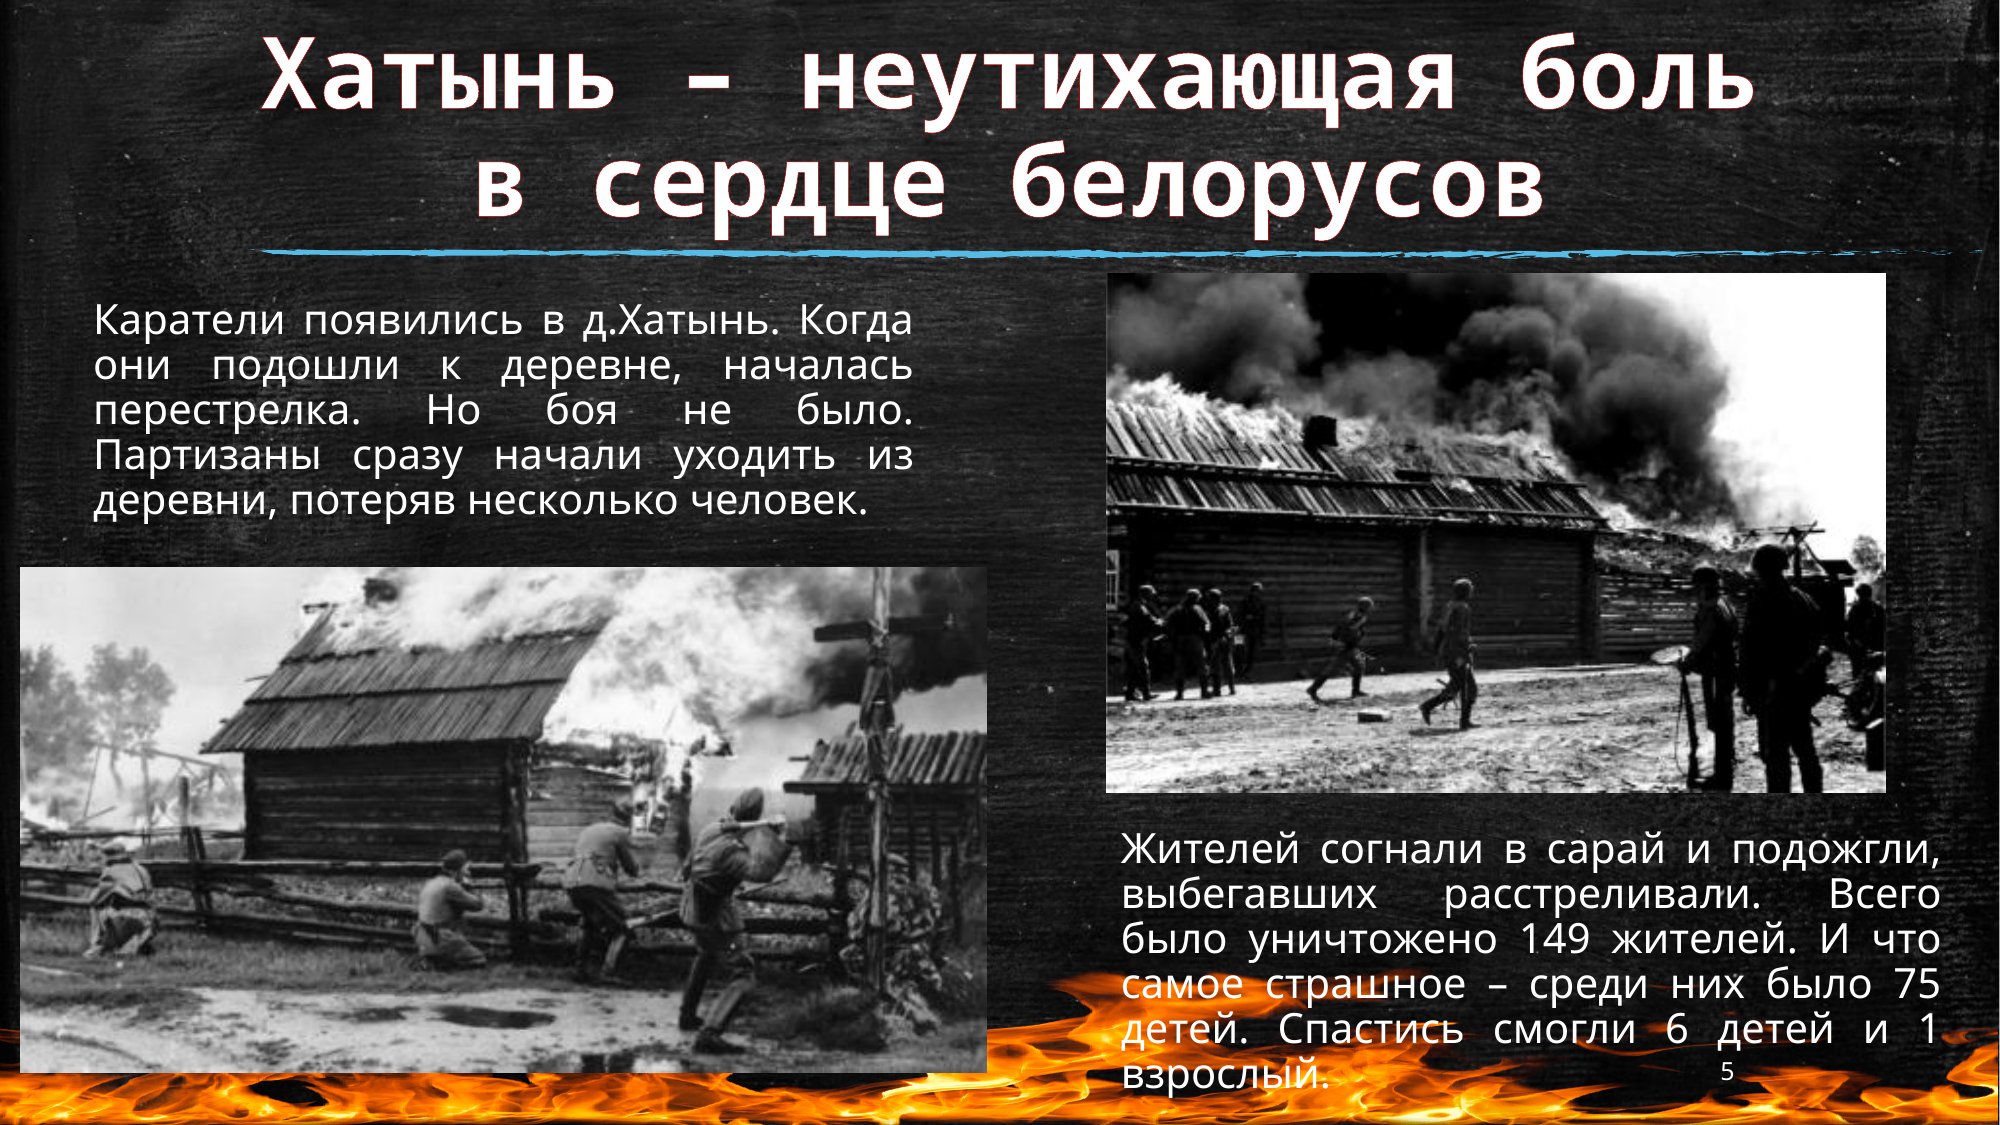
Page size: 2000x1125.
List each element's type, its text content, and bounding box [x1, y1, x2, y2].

picture [0, 567, 1998, 1125]
text_box Хатынь – неутихающая боль в сердце белорусов [42, 78, 2000, 246]
text_box Жителей согнали в сарай и подожгли, выбегавших расстреливали. Всего было уничтожено 149 жителей. И что самое страшное – среди них было 75 детей. Спастись смогли 6 детей и 1 взрослый. [1105, 819, 1957, 943]
picture [1105, 273, 1886, 793]
text_box Каратели появились в д.Хатынь. Когда они подошли к деревне, началась перестрелка. Но боя не было. Партизаны сразу начали уходить из деревни, потеряв несколько человек. [78, 290, 929, 531]
